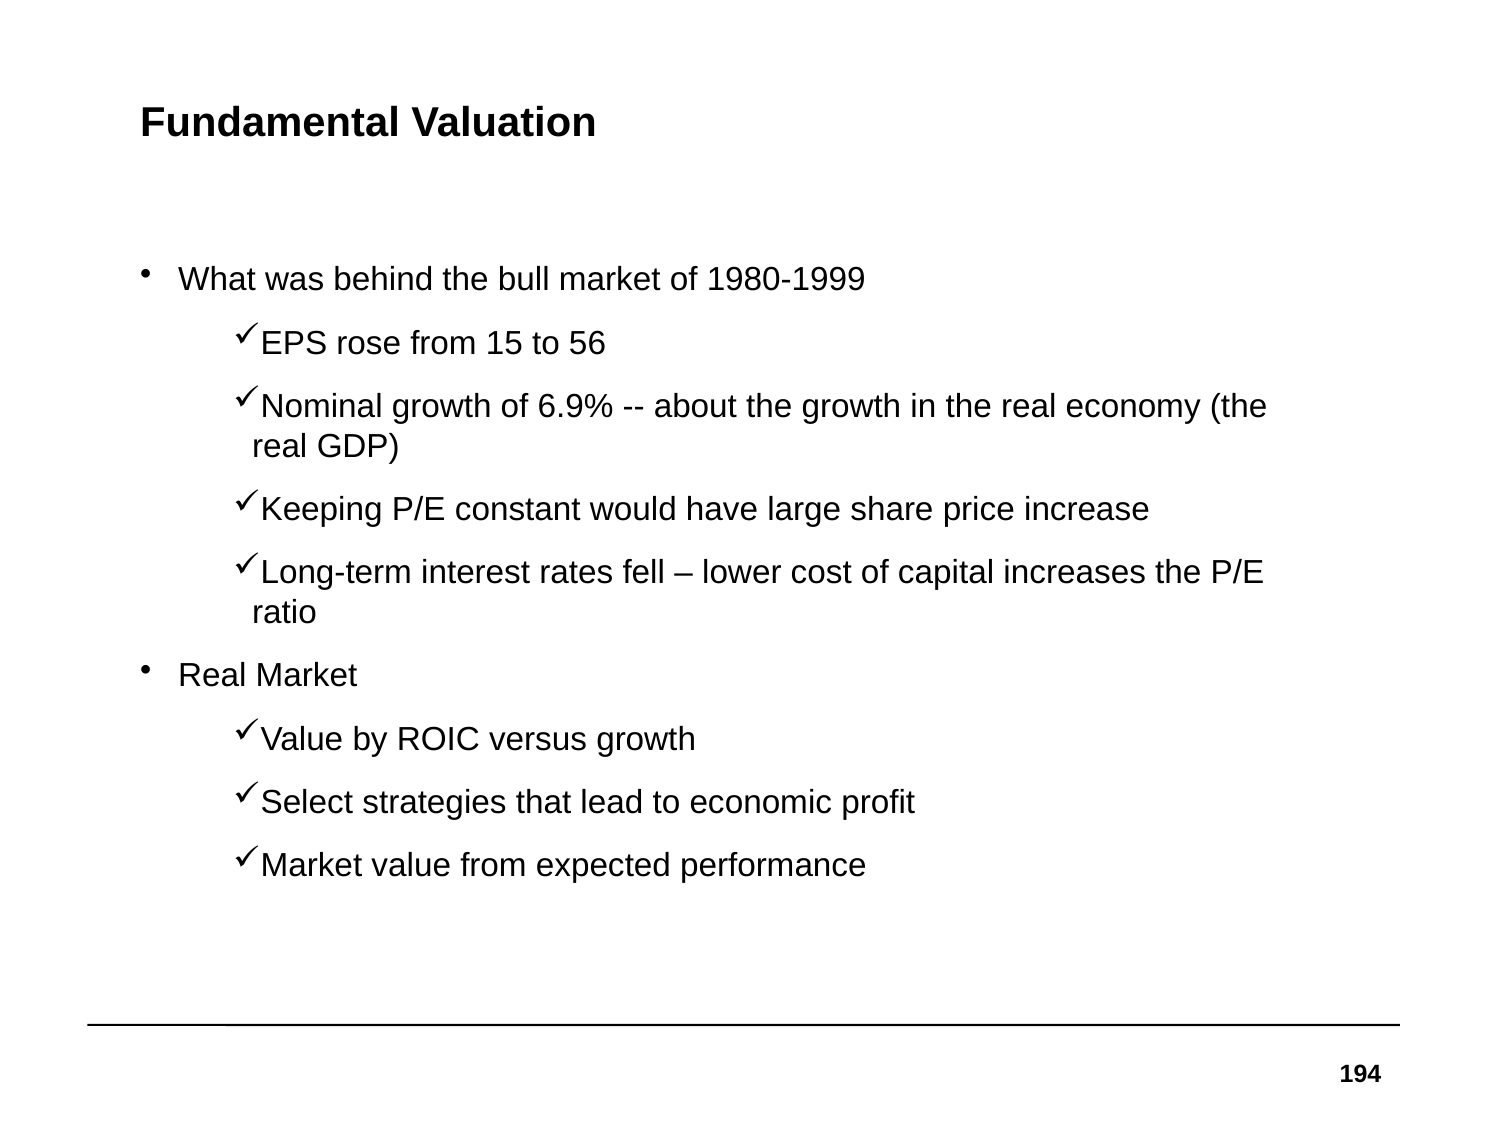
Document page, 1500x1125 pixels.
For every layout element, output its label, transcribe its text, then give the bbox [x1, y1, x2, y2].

title Fundamental Valuation [125, 87, 1375, 225]
list What was behind the bull market of 1980-1999 EPS rose from 15 to 56 Nominal growth of 6.9% -- about the growth in the real economy (the real GDP) Keeping P/E constant would have large share price increase Long-term interest rates fell – lower cost of capital increases the P/E ratio Real Market Value by ROIC versus growth Select strategies that lead to economic profit Market value from expected performance [125, 249, 1338, 1000]
